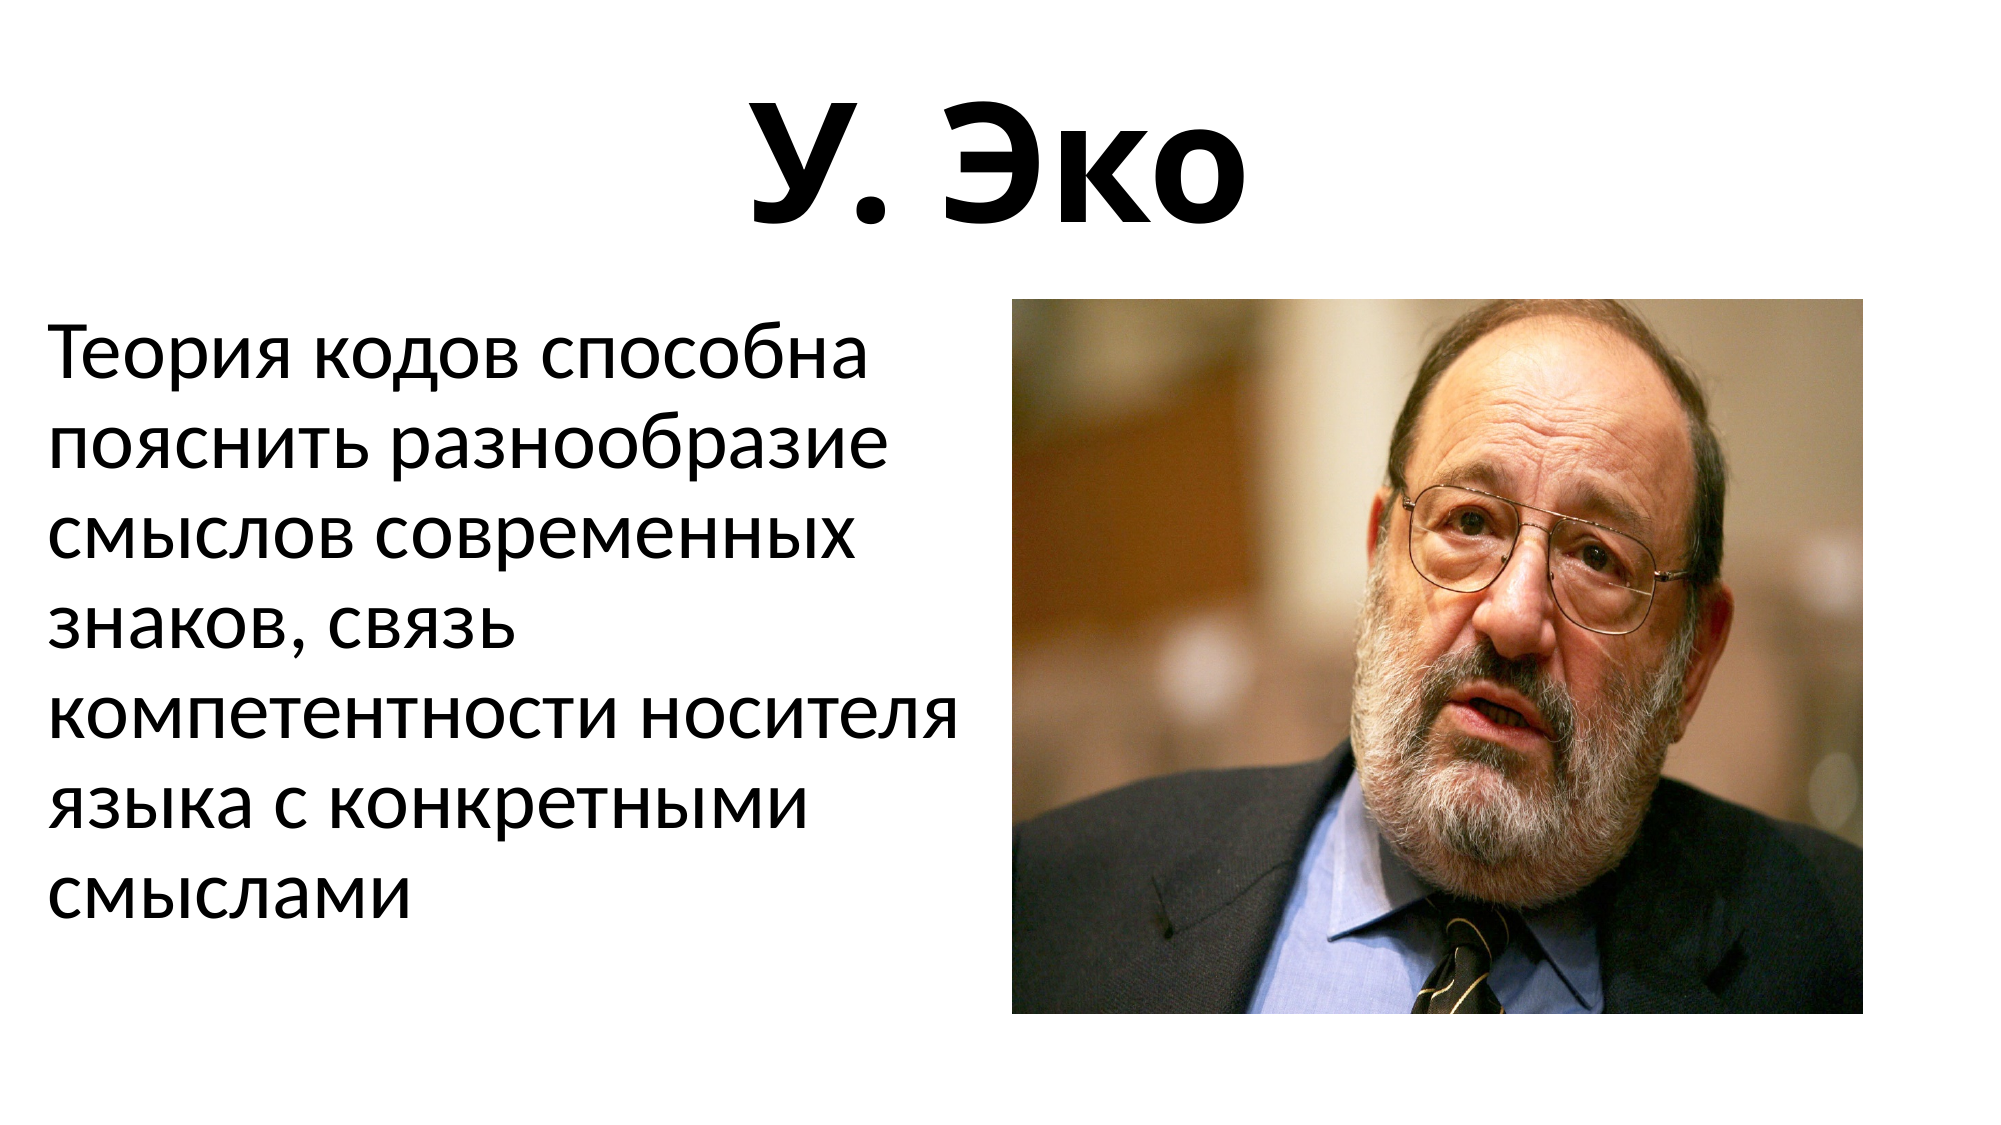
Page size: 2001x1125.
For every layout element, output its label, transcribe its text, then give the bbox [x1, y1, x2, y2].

list Теория кодов способна пояснить разнообразие смыслов современных знаков, связь компетентности носителя языка с конкретными смыслами [32, 299, 988, 1014]
title У. Эко [137, 59, 1863, 278]
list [1012, 299, 1863, 1014]
